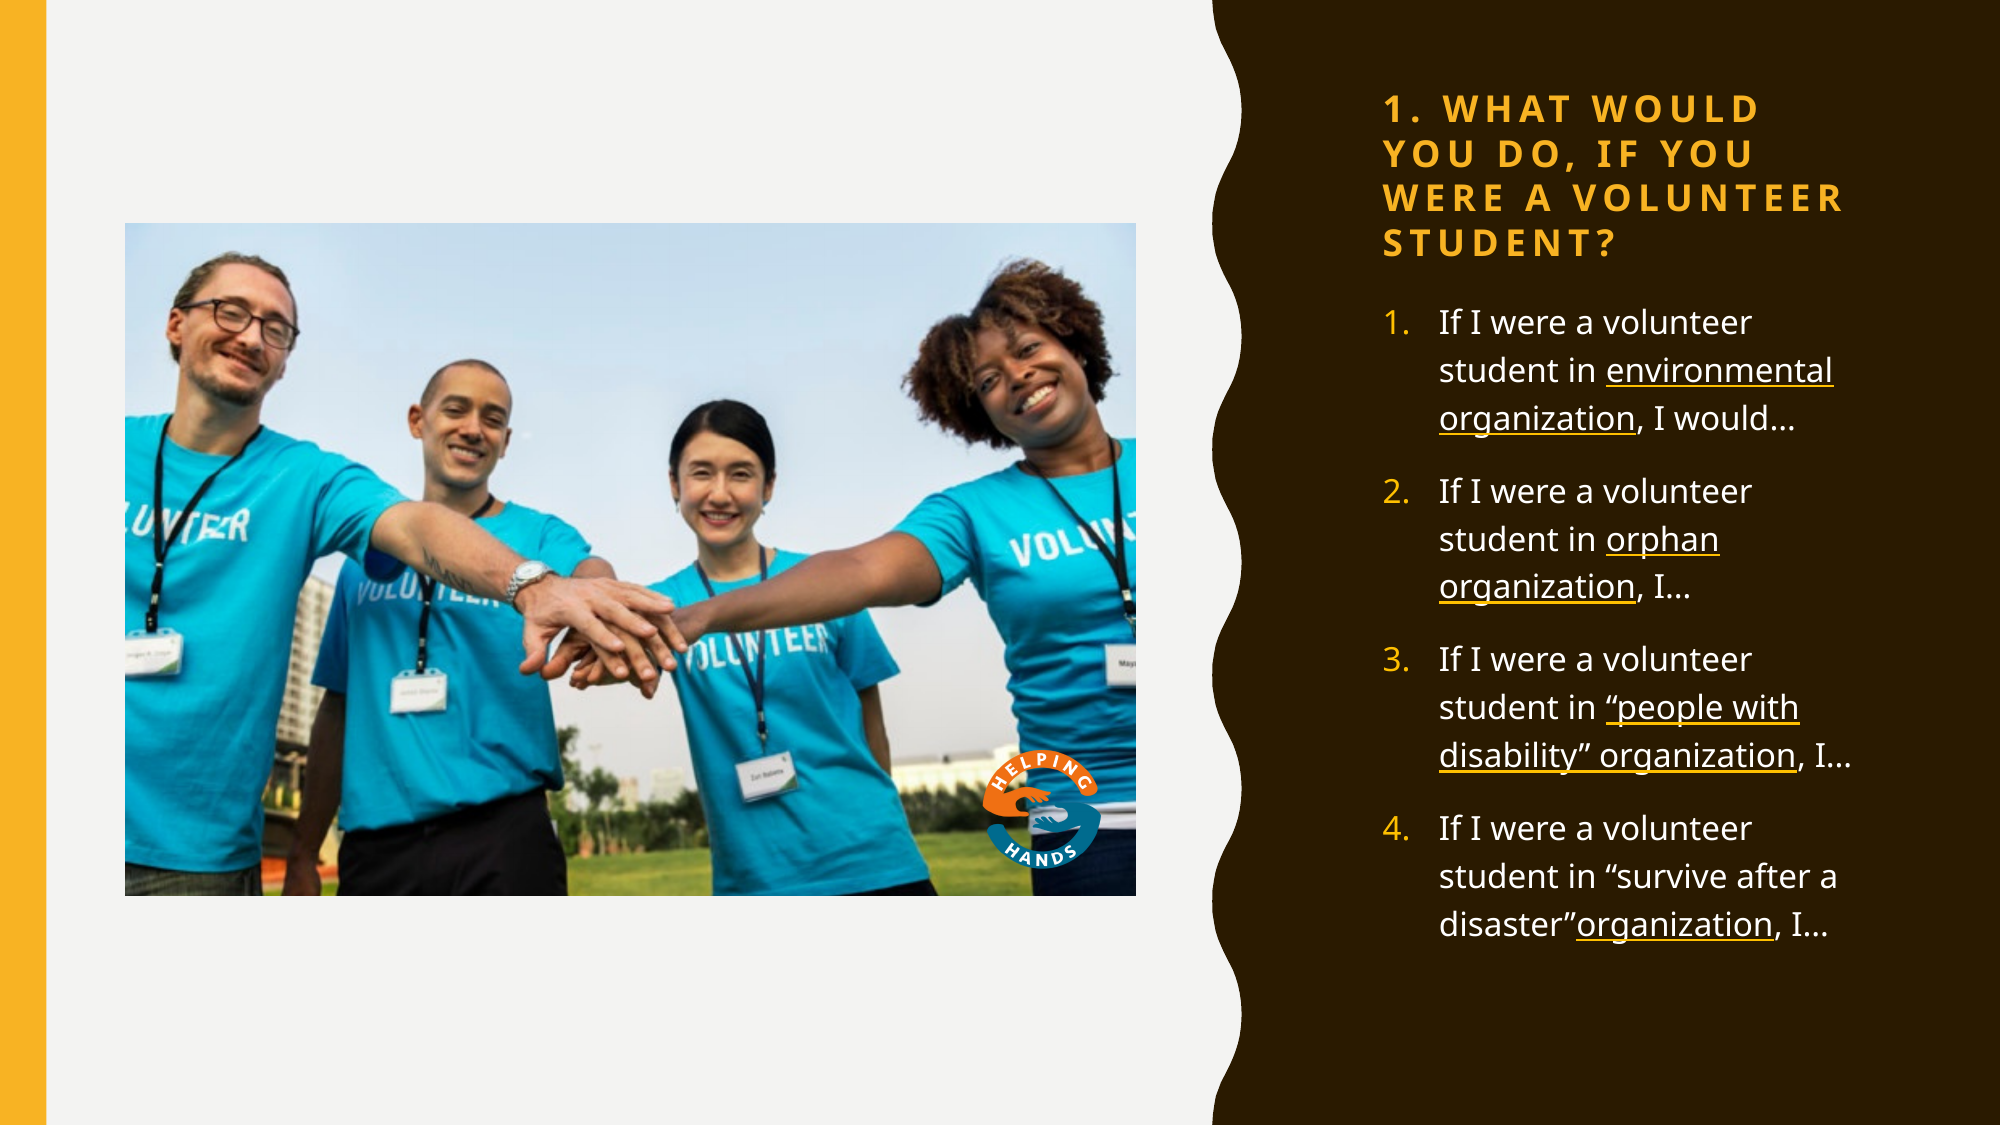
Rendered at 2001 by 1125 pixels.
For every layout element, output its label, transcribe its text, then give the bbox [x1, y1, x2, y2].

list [125, 223, 1136, 896]
list If I were a volunteer student in environmental organization, I would… If I were a volunteer student in orphan organization, I… If I were a volunteer student in “people with disability” organization, I… If I were a volunteer student in “survive after a disaster”organization, I… [1367, 285, 1875, 969]
title 1. What would you do, if you were a volunteer student? [1367, 75, 1875, 272]
